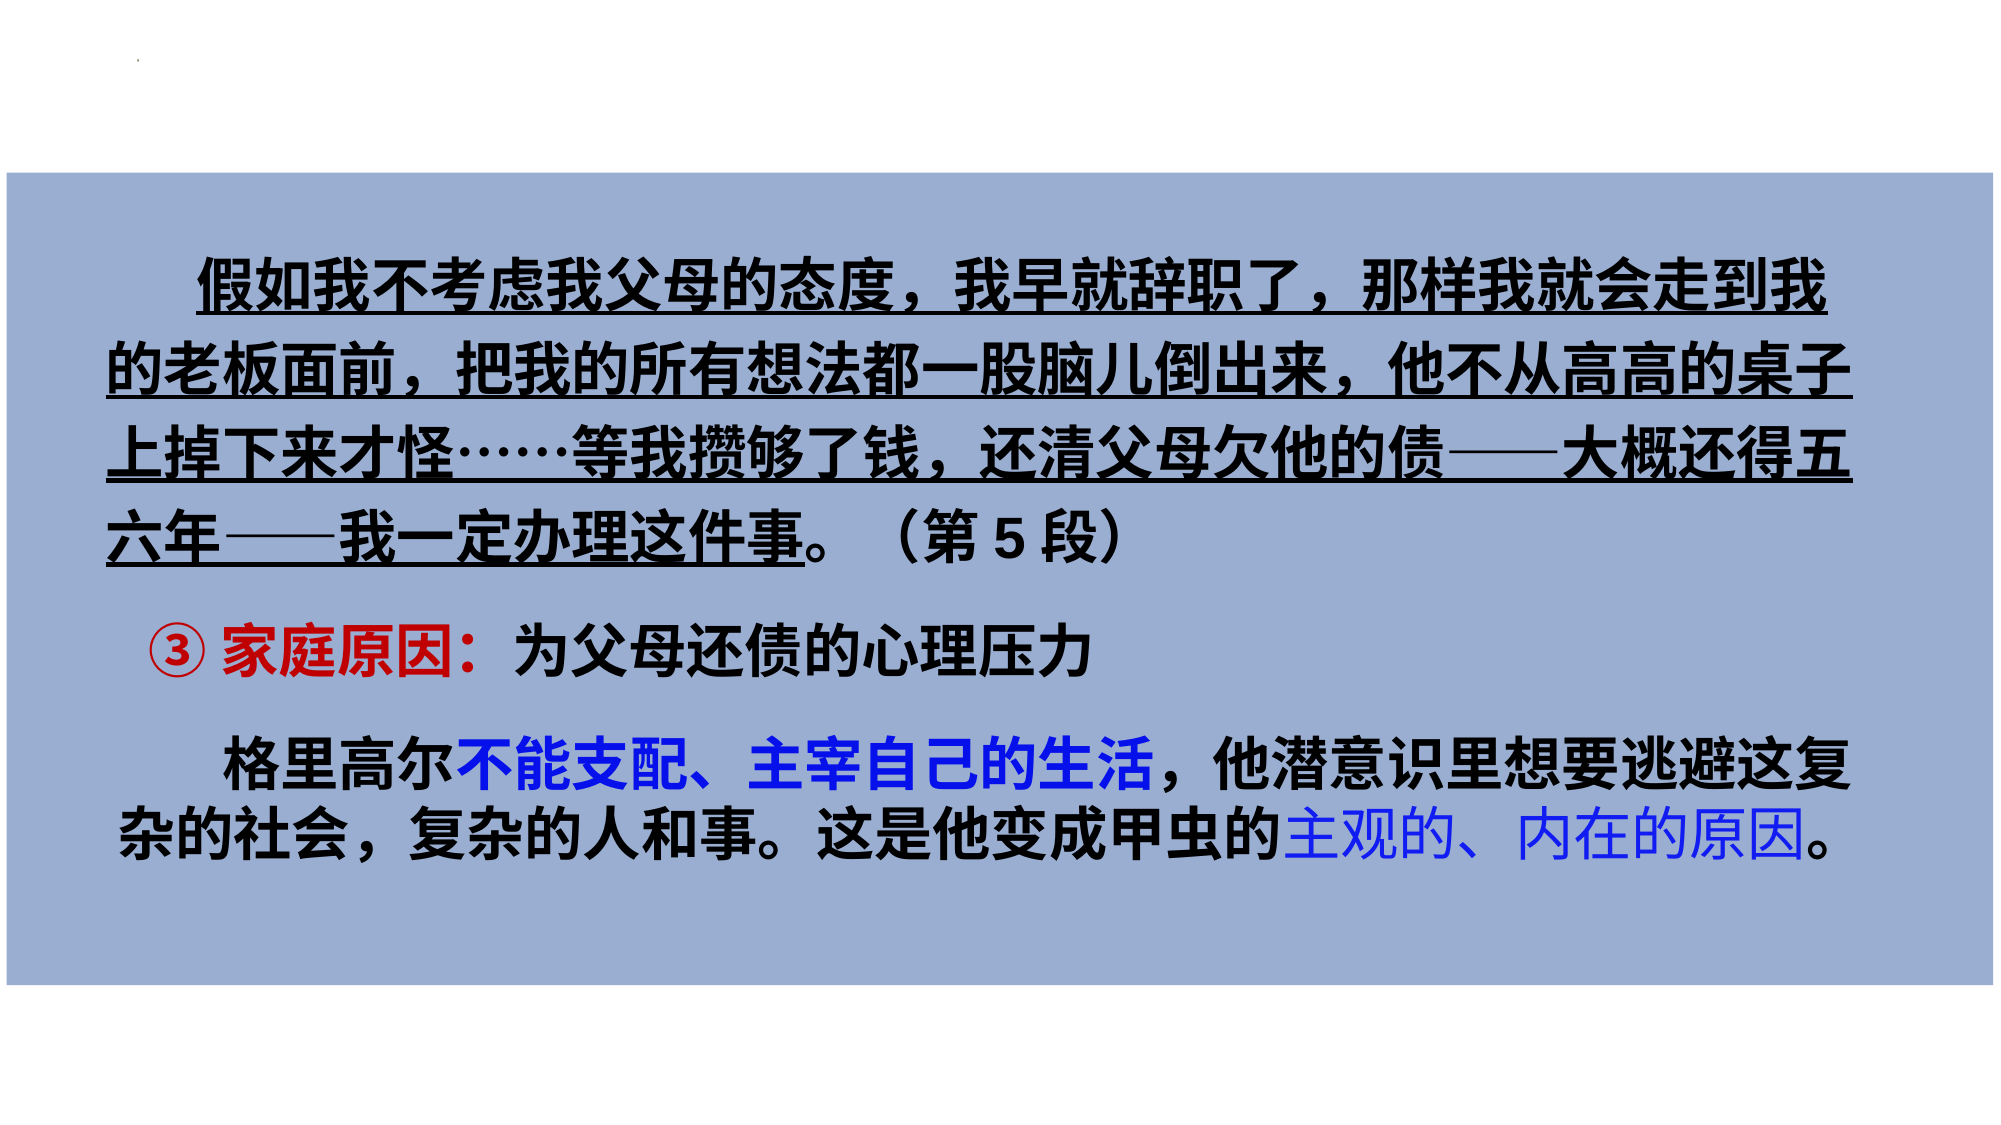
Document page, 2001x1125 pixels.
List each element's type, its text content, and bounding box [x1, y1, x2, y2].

text_box 假如我不考虑我父母的态度，我早就辞职了，那样我就会走到我的老板面前，把我的所有想法都一股脑儿倒出来，他不从高高的桌子上掉下来才怪……等我攒够了钱，还清父母欠他的债——大概还得五六年——我一定办理这件事。（第5段） [90, 226, 1898, 578]
text_box ③家庭原因：为父母还债的心理压力 [90, 604, 1839, 792]
text_box 格里高尔不能支配、主宰自己的生活，他潜意识里想要逃避这复杂的社会，复杂的人和事。这是他变成甲虫的主观的、内在的原因。 [102, 719, 1898, 875]
